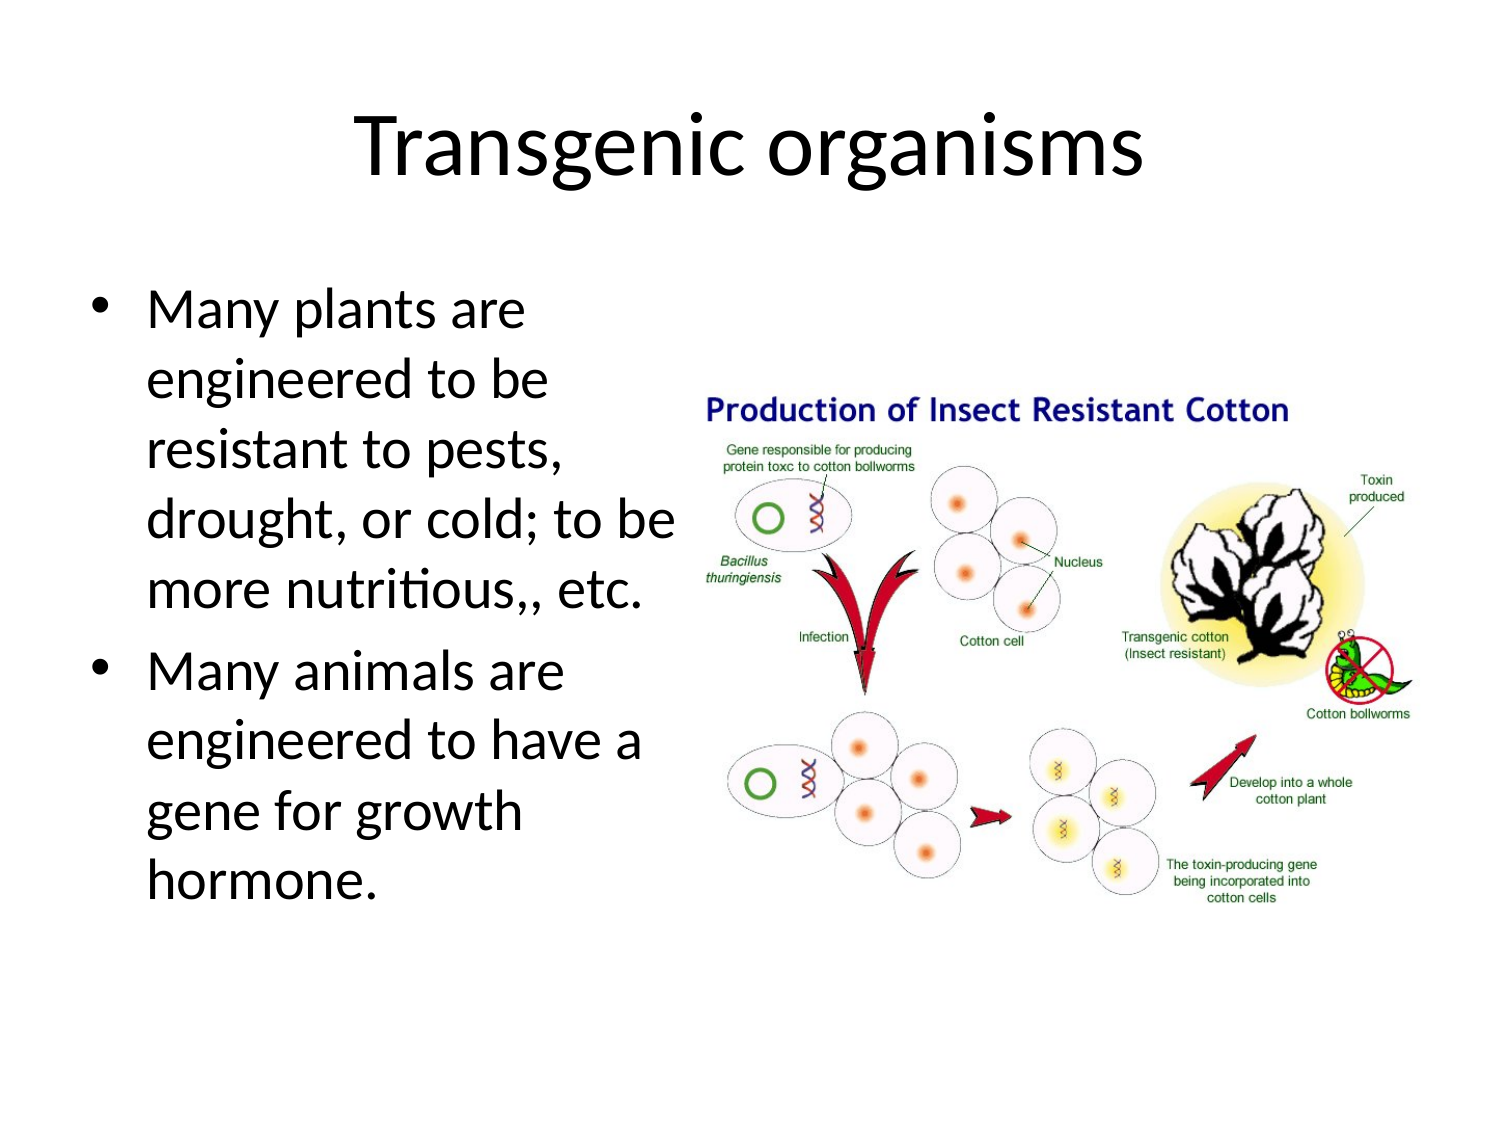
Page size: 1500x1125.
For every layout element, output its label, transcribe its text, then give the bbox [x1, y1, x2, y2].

title Transgenic organisms [75, 45, 1425, 233]
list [689, 232, 1426, 1077]
list Many plants are engineered to be resistant to pests, drought, or cold; to be more nutritious,, etc. Many animals are engineered to have a gene for growth hormone. [75, 262, 684, 1005]
